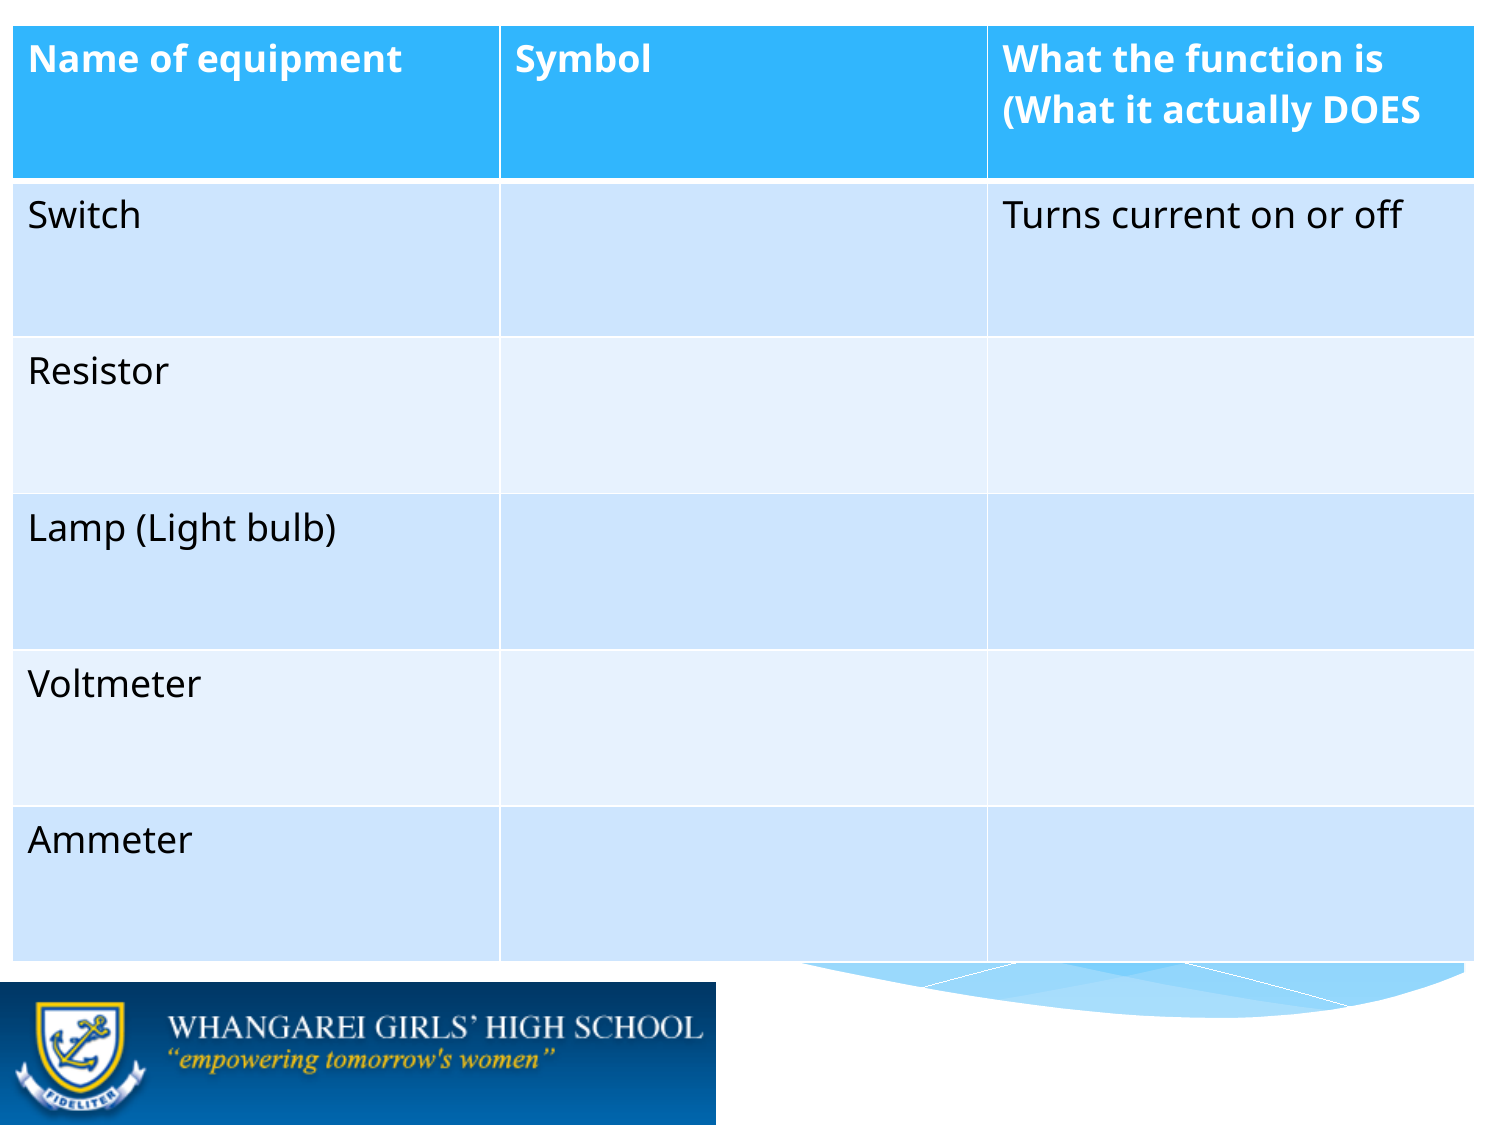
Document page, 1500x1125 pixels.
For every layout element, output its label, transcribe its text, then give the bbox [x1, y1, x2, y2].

table_cell Ammeter [13, 807, 499, 961]
table_cell [501, 184, 987, 336]
table_cell Switch [13, 184, 499, 336]
table_cell [988, 651, 1474, 805]
table_cell Lamp (Light bulb) [13, 494, 499, 649]
table_cell [988, 494, 1474, 649]
table_cell Resistor [13, 338, 499, 493]
table_cell [501, 494, 987, 649]
table_cell [501, 338, 987, 493]
table_cell Voltmeter [13, 651, 499, 805]
table_cell [501, 807, 987, 961]
table_header Name of equipment [13, 26, 499, 178]
table_cell Turns current on or off [988, 184, 1474, 336]
table_header What the function is (What it actually DOES [988, 26, 1474, 178]
picture [0, 982, 716, 1125]
table_cell [988, 338, 1474, 493]
table_cell [501, 651, 987, 805]
table_cell [988, 807, 1474, 961]
table_header Symbol [501, 26, 987, 178]
